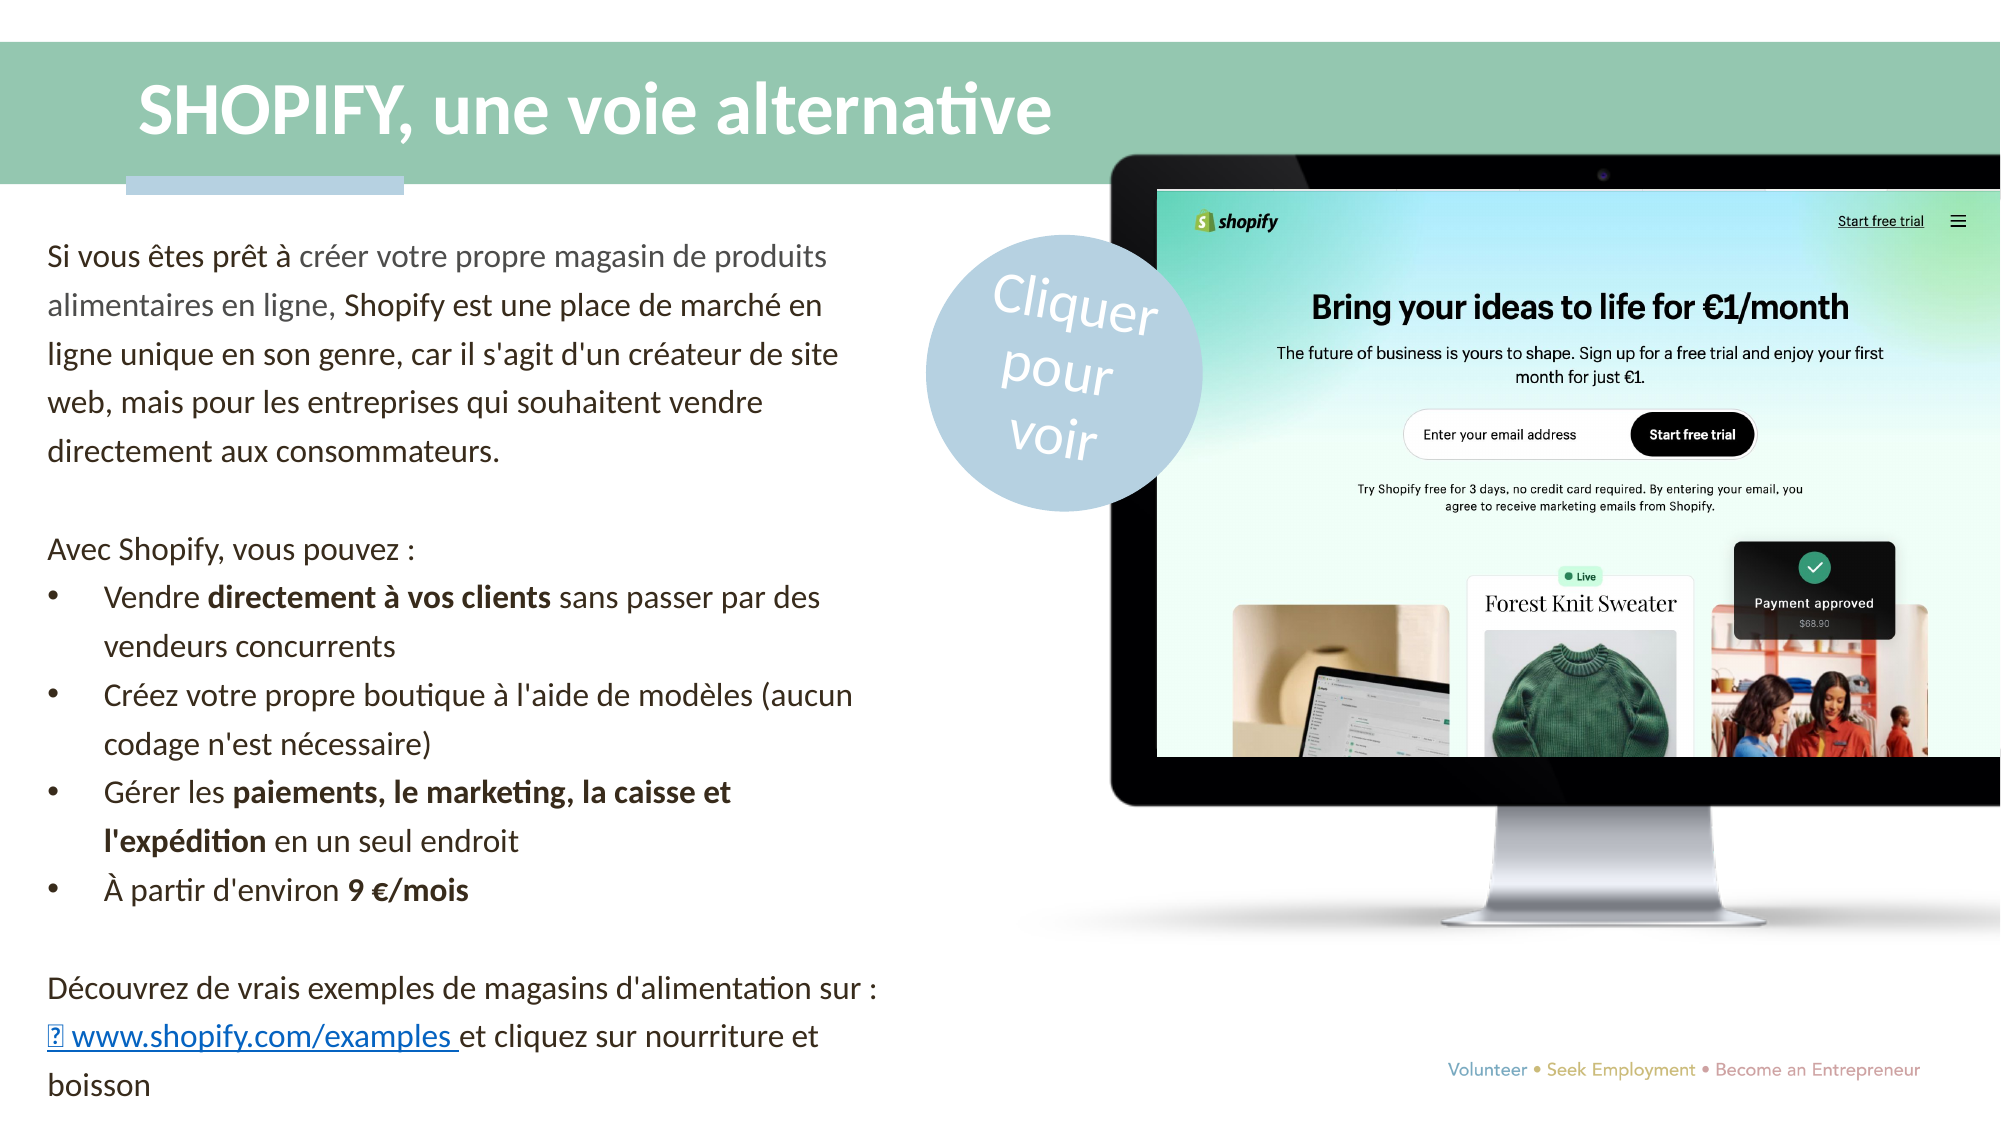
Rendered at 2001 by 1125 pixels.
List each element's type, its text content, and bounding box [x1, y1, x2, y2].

list SHOPIFY, une voie alternative [123, 51, 1913, 170]
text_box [973, 512, 2000, 999]
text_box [925, 234, 1203, 512]
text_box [973, 140, 2000, 234]
picture [1157, 140, 2001, 999]
picture [1418, 1046, 1971, 1103]
text_box Si vous êtes prêt à créer votre propre magasin de produits alimentaires en ligne, Shopify est une place de marché en ligne unique en son genre, car il s'agit d'un créateur de site web, mais pour les entreprises qui souhaitent vendre directement aux consommateurs. Avec Shopify, vous pouvez : Vendre directement à vos clients sans passer par des vendeurs concurrents Créez votre propre boutique à l'aide de modèles (aucun codage n'est nécessaire) Gérer les paiements, le marketing, la caisse et l'expédition en un seul endroit À partir d'environ 9 €/mois Découvrez de vrais exemples de magasins d'alimentation sur : 🌐 www.shopify.com/examples et cliquez sur nourriture et boisson [32, 217, 905, 882]
